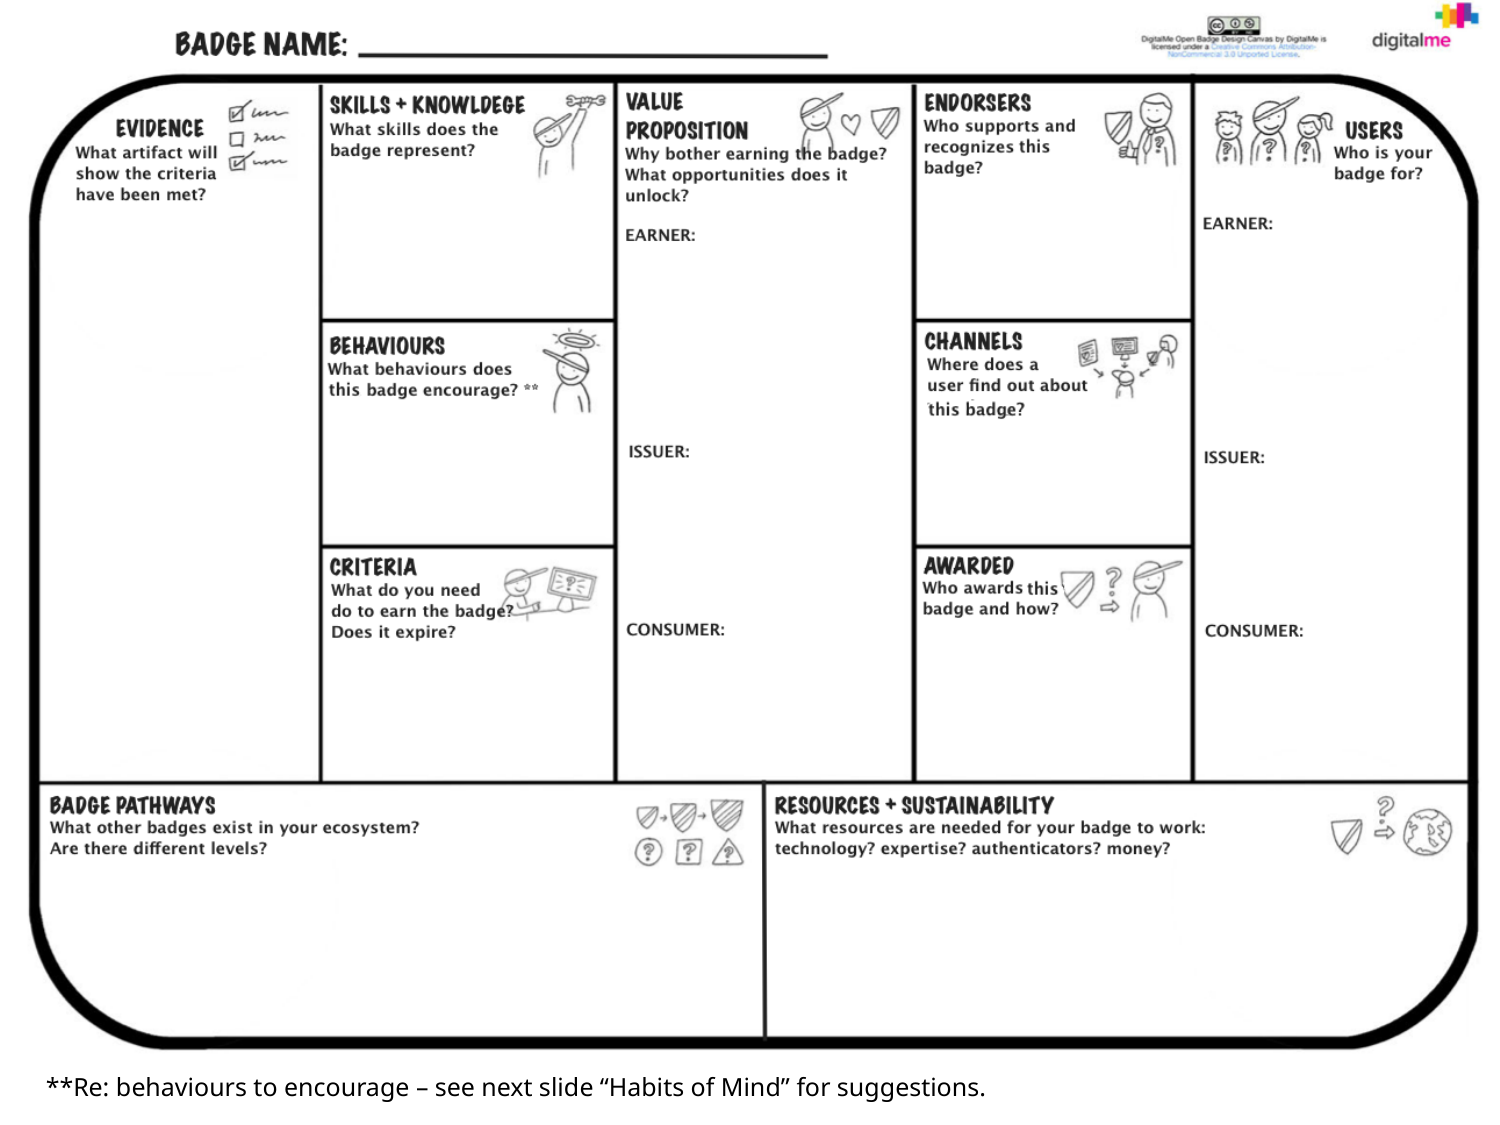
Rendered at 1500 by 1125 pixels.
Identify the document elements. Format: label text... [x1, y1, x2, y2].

picture [0, 0, 1500, 1066]
text_box **Re: behaviours to encourage – see next slide “Habits of Mind” for suggestions. [31, 1074, 1437, 1110]
